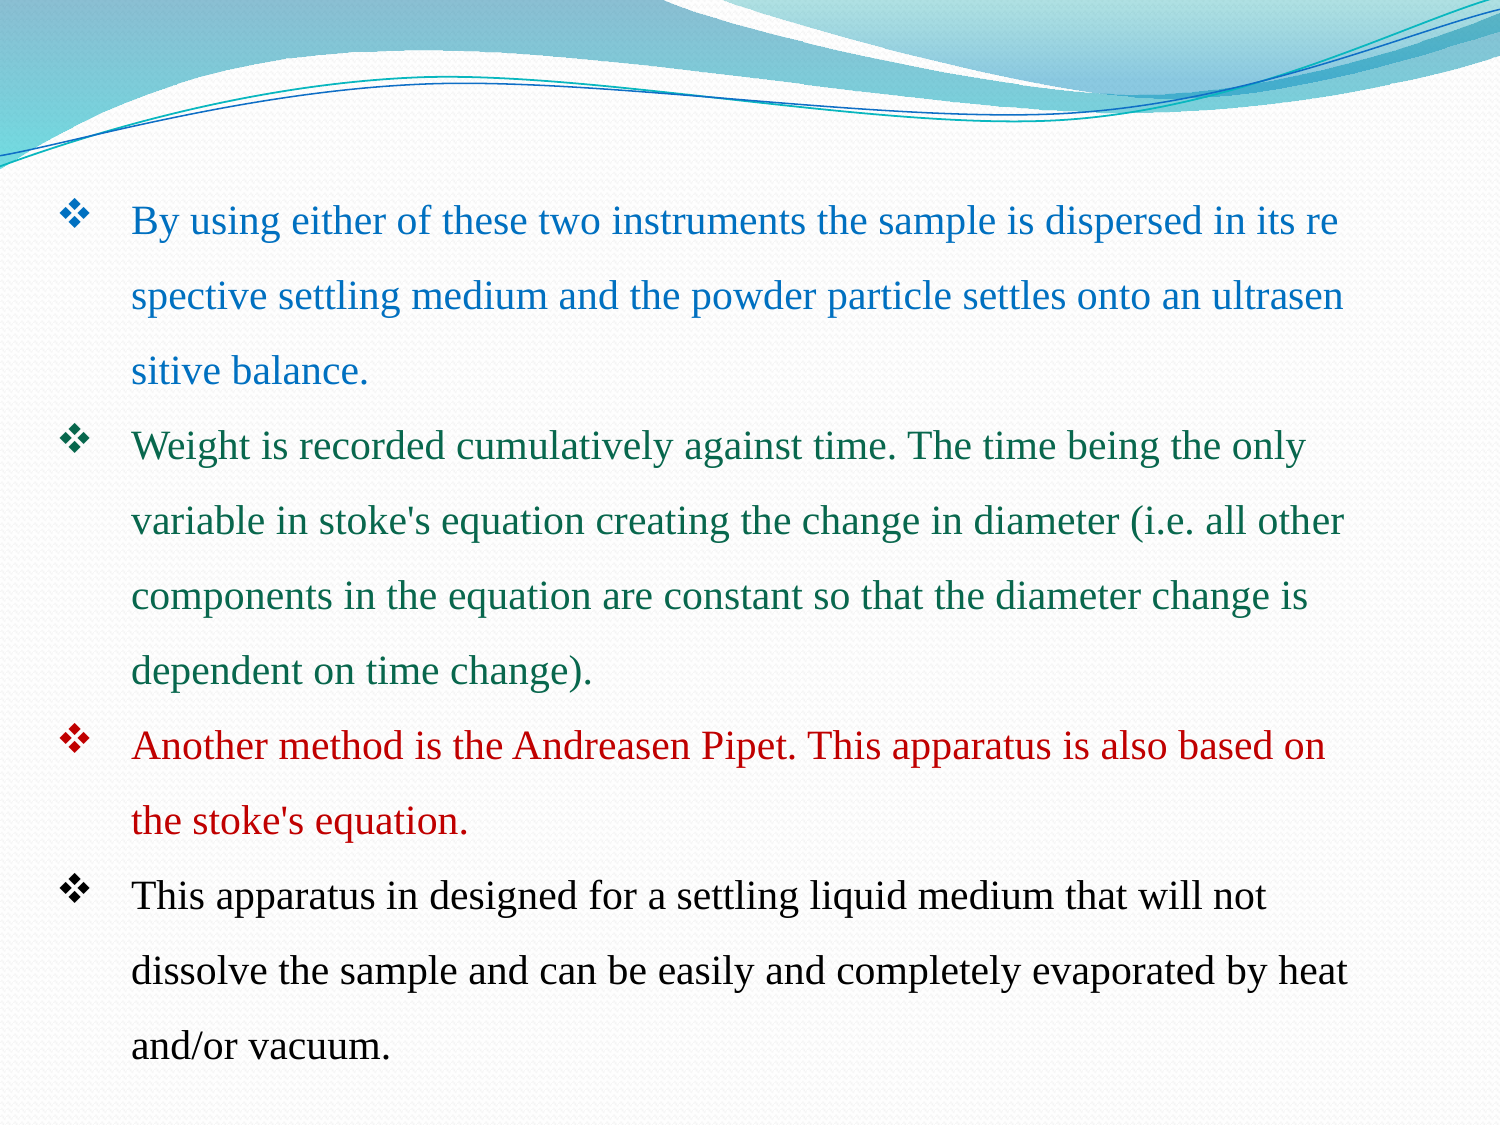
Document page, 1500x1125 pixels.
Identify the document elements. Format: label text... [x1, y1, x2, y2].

text_box By using either of these two instruments the sample is dispersed in its re­spective settling medium and the powder particle settles onto an ultrasen­sitive balance. Weight is recorded cumulatively against time. The time being the only variable in stoke's equation creating the change in diameter (i.e. all oth­er components in the equation are constant so that the diameter change is dependent on time change). Another method is the Andreasen Pipet. This apparatus is also based on the stoke's equation. This apparatus in designed for a settling liquid medium that will not dissolve the sample and can be easily and completely evaporated by heat and/or vacuum. [41, 160, 1400, 1076]
